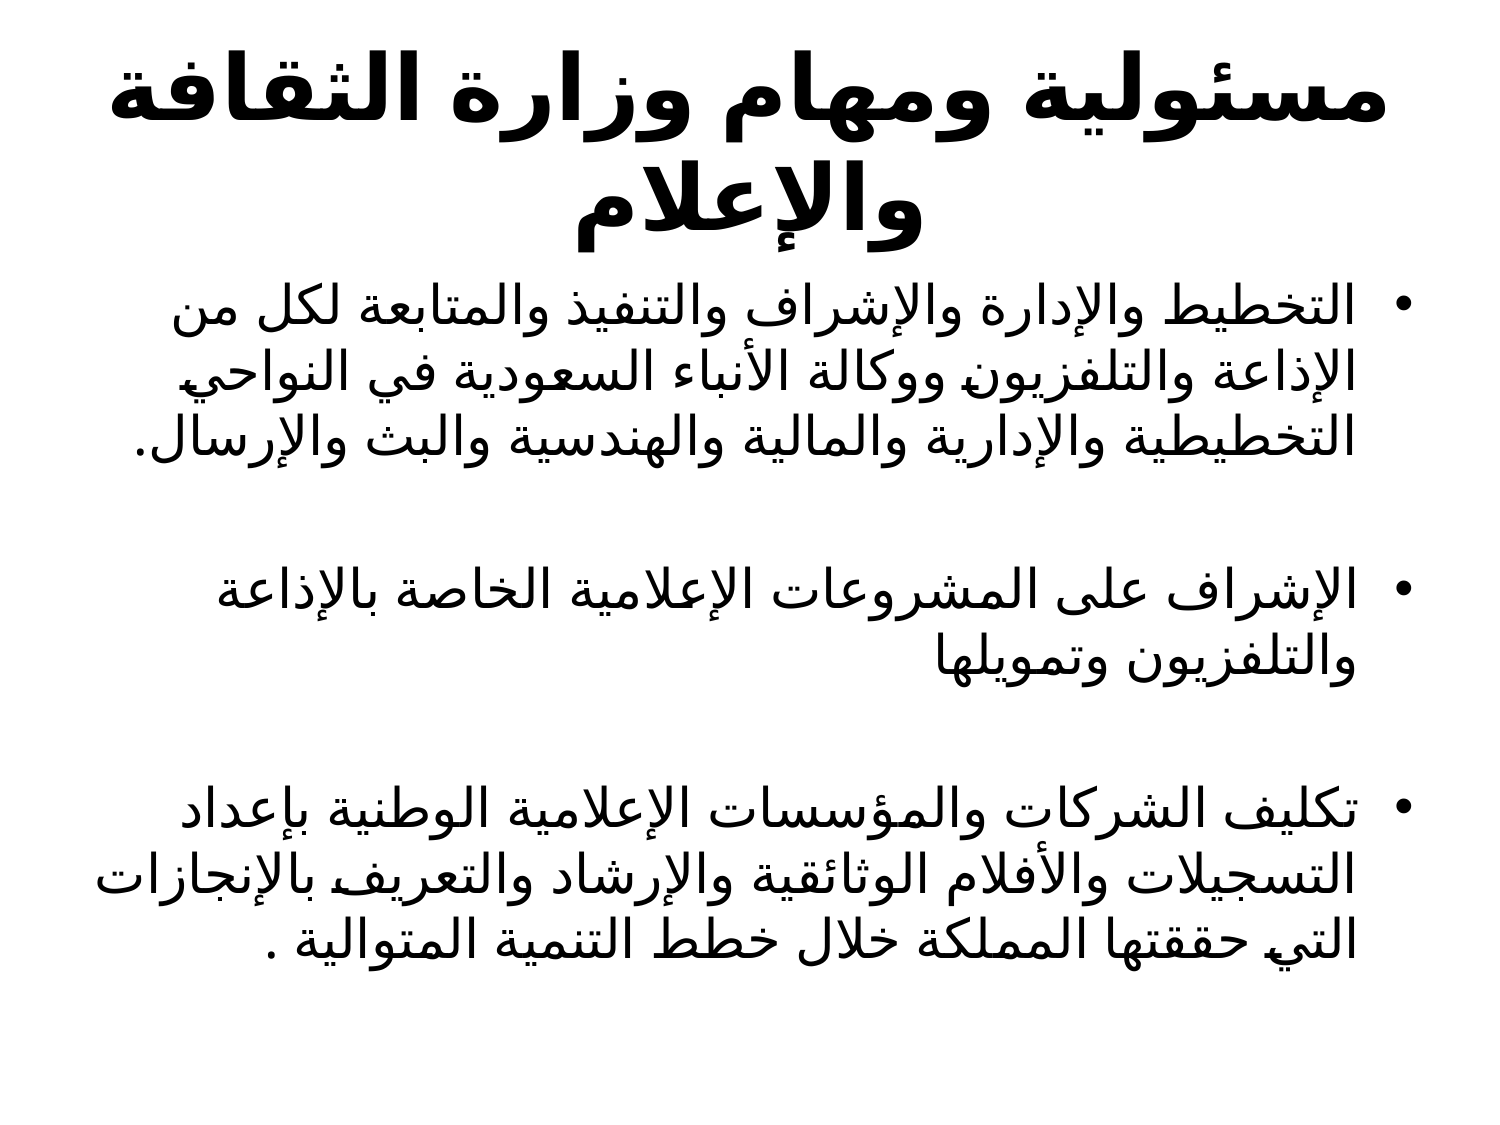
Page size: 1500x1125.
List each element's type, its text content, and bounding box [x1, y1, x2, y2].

title مسئولية ومهام وزارة الثقافة والإعلام [75, 45, 1425, 233]
list التخطيط والإدارة والإشراف والتنفيذ والمتابعة لكل من الإذاعة والتلفزيون ووكالة الأنباء السعودية في النواحي التخطيطية والإدارية والمالية والهندسية والبث والإرسال. الإشراف على المشروعات الإعلامية الخاصة بالإذاعة والتلفزيون وتمويلها تكليف الشركات والمؤسسات الإعلامية الوطنية بإعداد التسجيلات والأفلام الوثائقية والإرشاد والتعريف بالإنجازات التي حققتها المملكة خلال خطط التنمية المتوالية . [75, 262, 1425, 1005]
